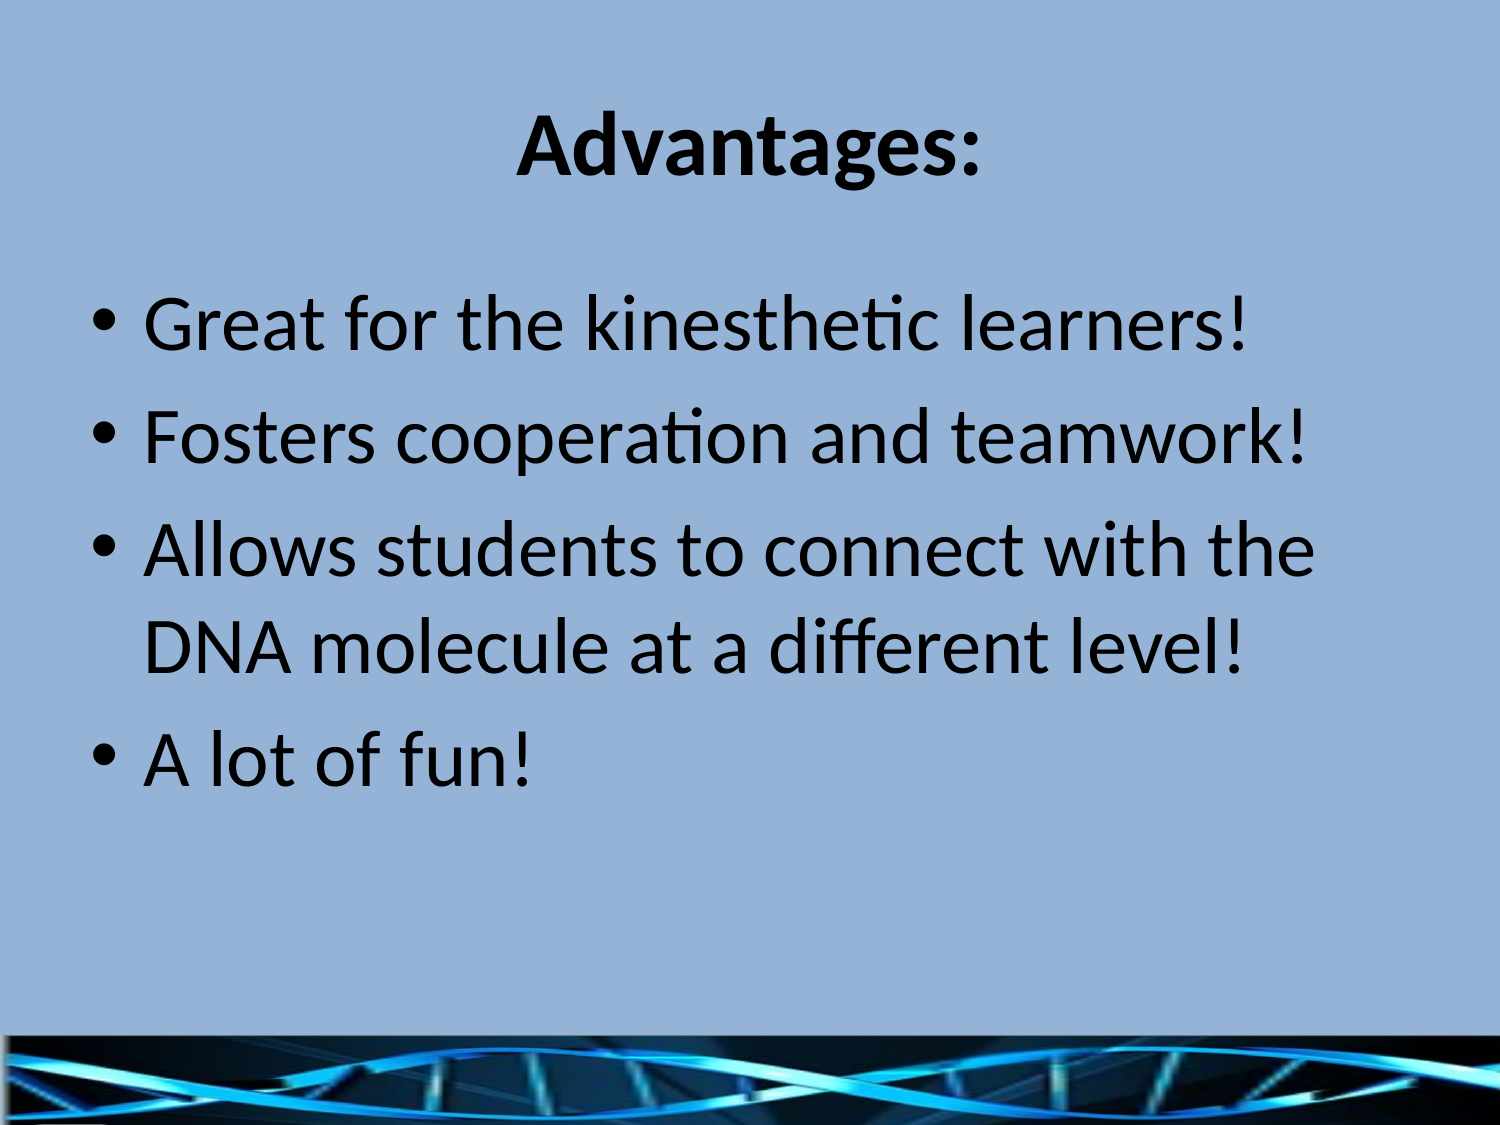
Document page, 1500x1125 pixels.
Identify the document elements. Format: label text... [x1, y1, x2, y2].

list Great for the kinesthetic learners! Fosters cooperation and teamwork! Allows students to connect with the DNA molecule at a different level! A lot of fun! [75, 262, 1425, 1005]
picture [4, 323, 1500, 1125]
title Advantages: [75, 45, 1425, 233]
